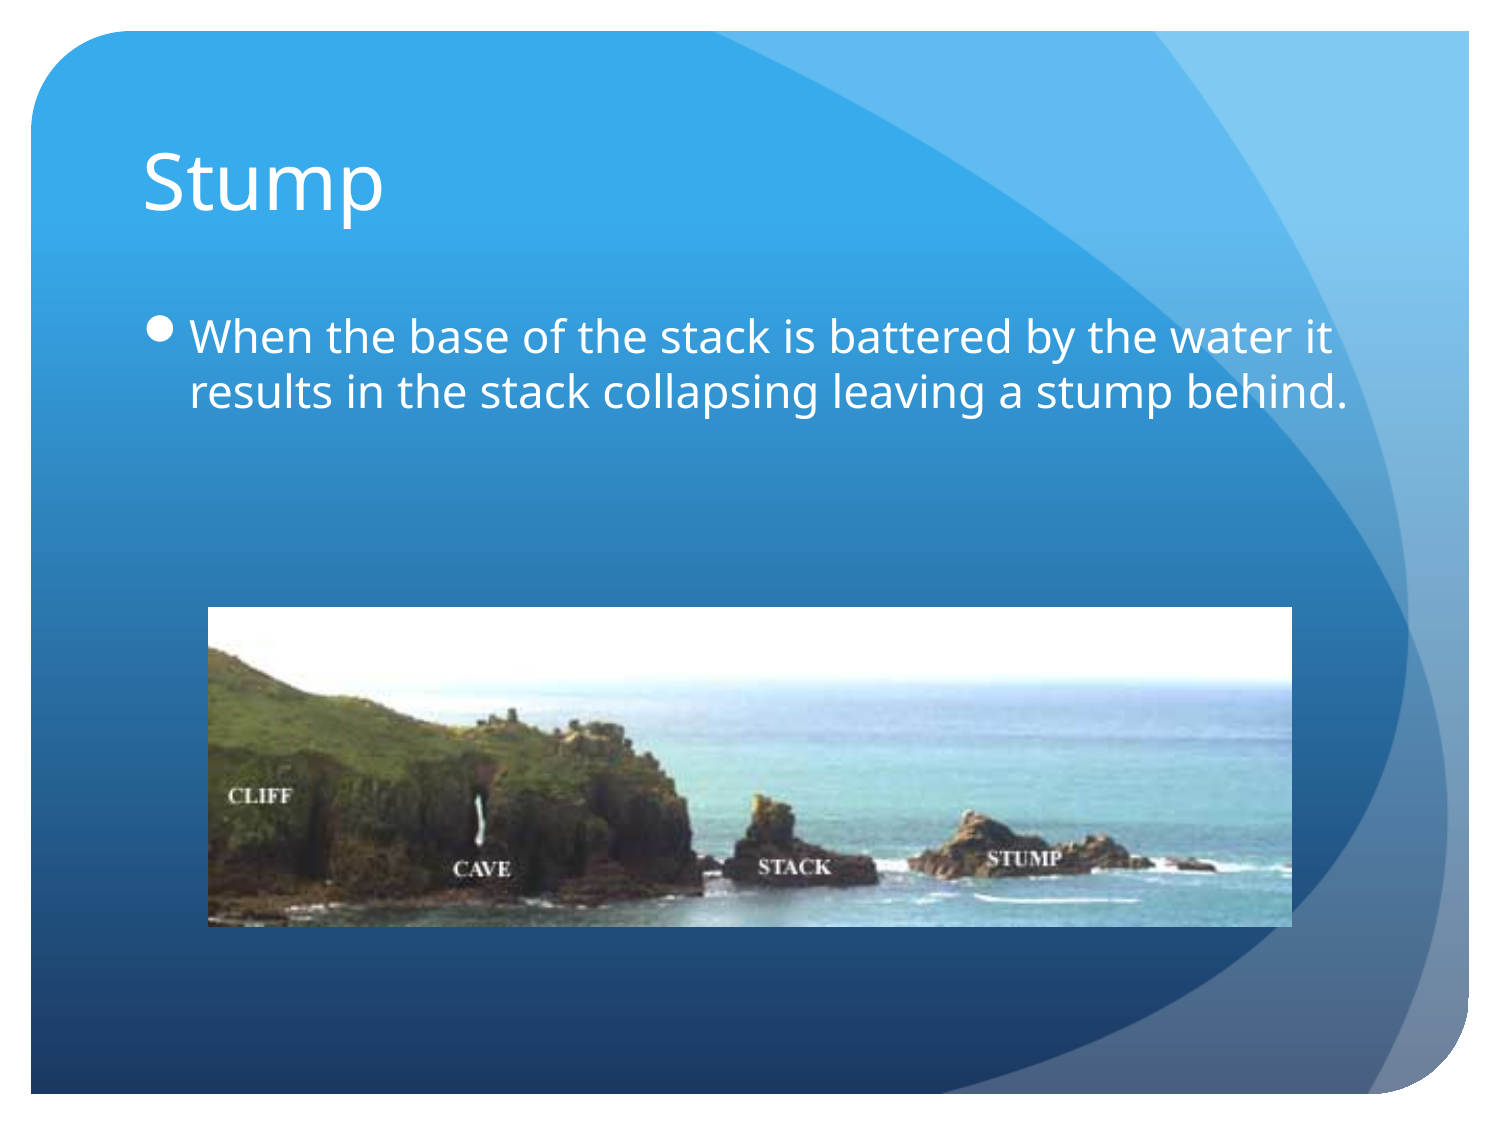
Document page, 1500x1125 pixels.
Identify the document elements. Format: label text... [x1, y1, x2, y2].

list When the base of the stack is battered by the water it results in the stack collapsing leaving a stump behind. [127, 299, 1372, 991]
picture [24, 30, 1473, 1094]
title Stump [127, 62, 1372, 234]
